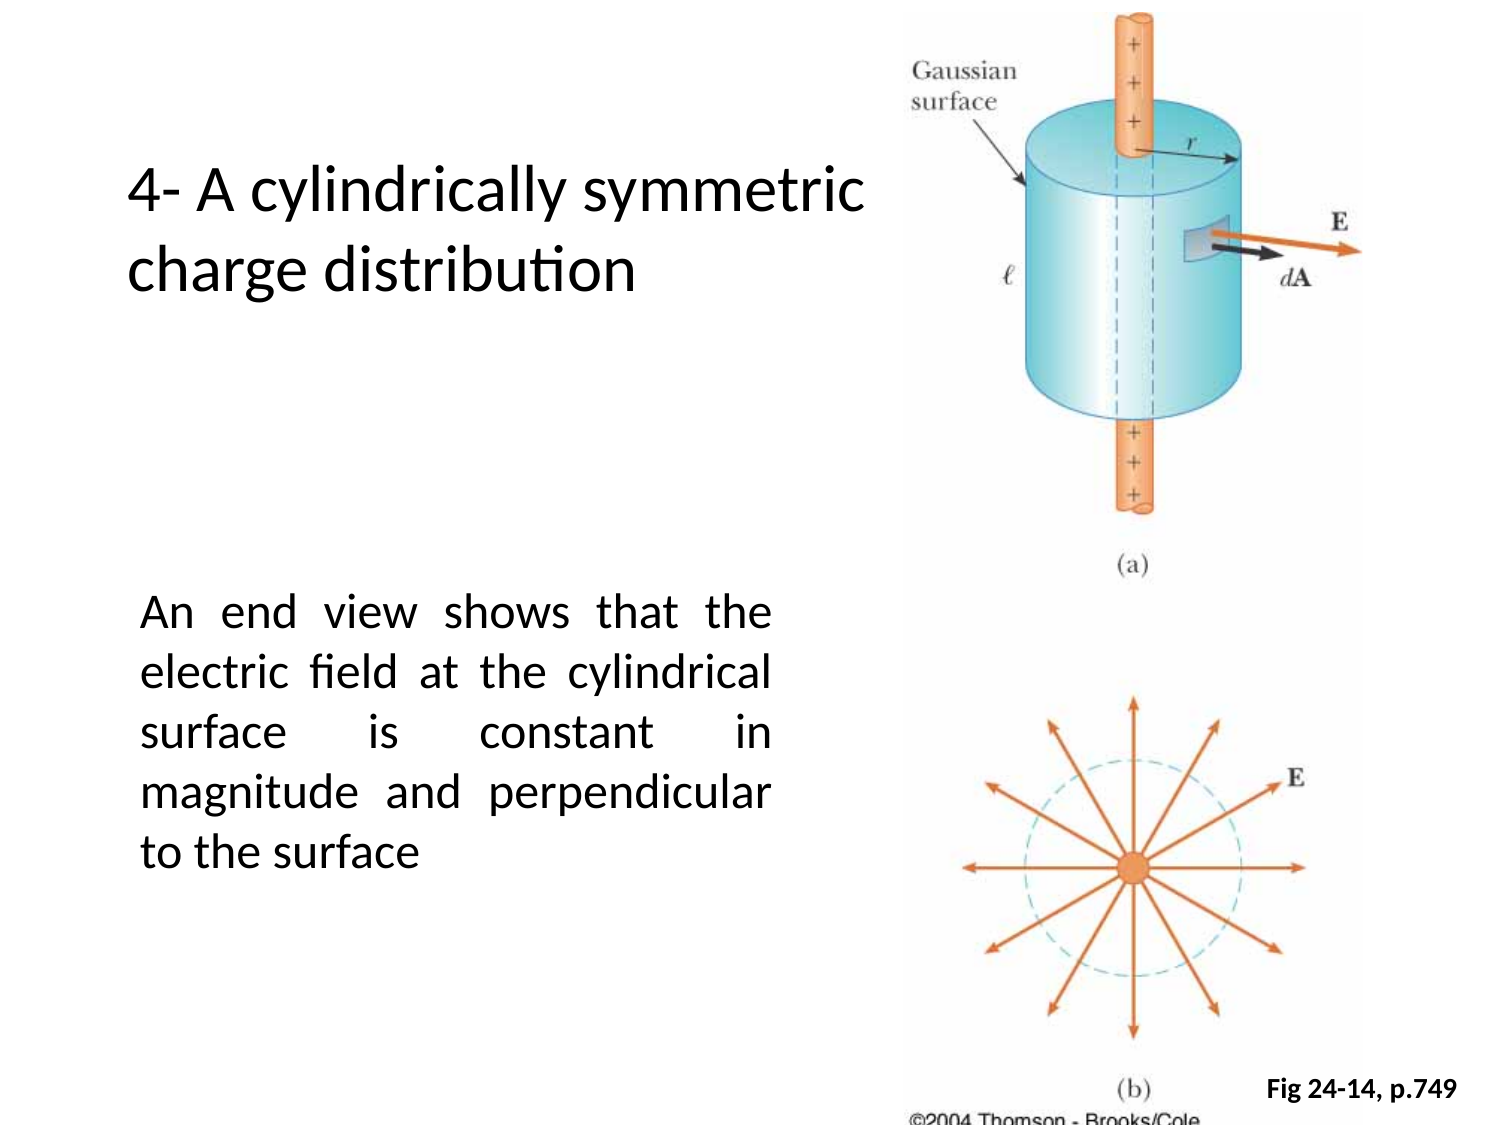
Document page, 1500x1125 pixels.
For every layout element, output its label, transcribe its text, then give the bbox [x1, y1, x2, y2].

text_box [903, 12, 1363, 1125]
title 4- A cylindrically symmetric charge distribution [112, 137, 903, 325]
text_box Fig 24-14, p.749 [1252, 1062, 1473, 1113]
text_box An end view shows that the electric field at the cylindrical surface is constant in magnitude and perpendicular to the surface [124, 571, 788, 887]
